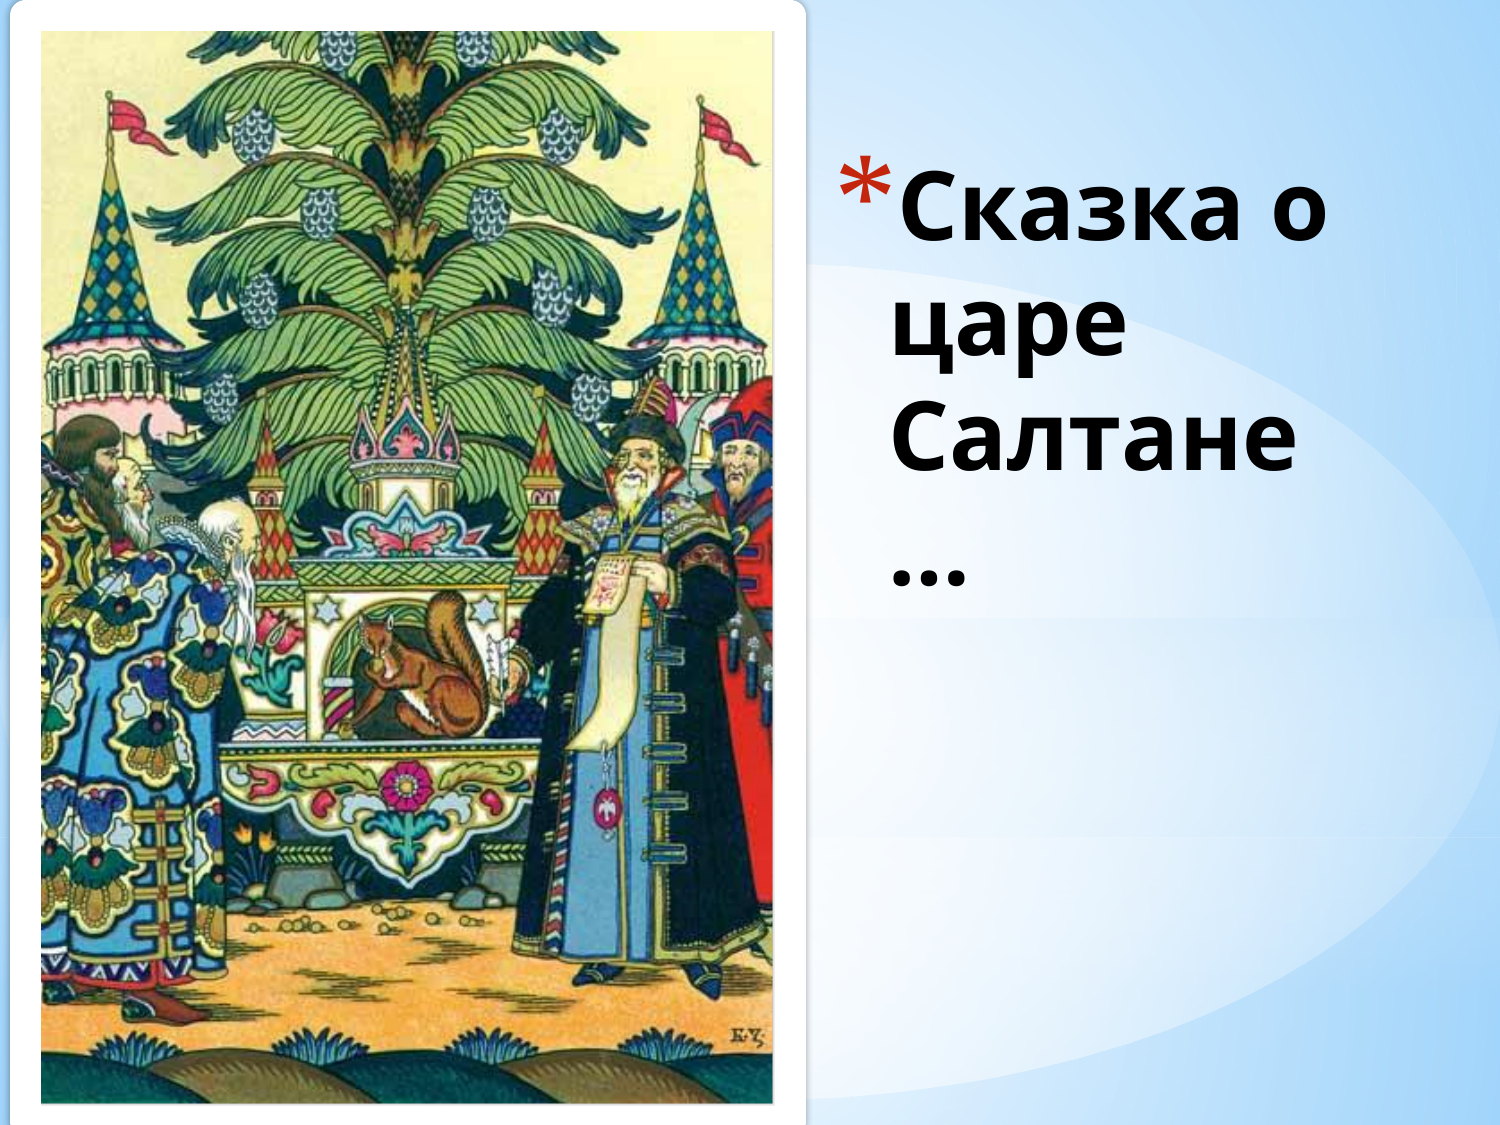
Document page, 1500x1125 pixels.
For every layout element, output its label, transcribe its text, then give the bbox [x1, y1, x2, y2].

title Сказка о царе Салтане… [820, 137, 1363, 905]
list к [811, 120, 1238, 690]
picture [41, 30, 775, 1107]
